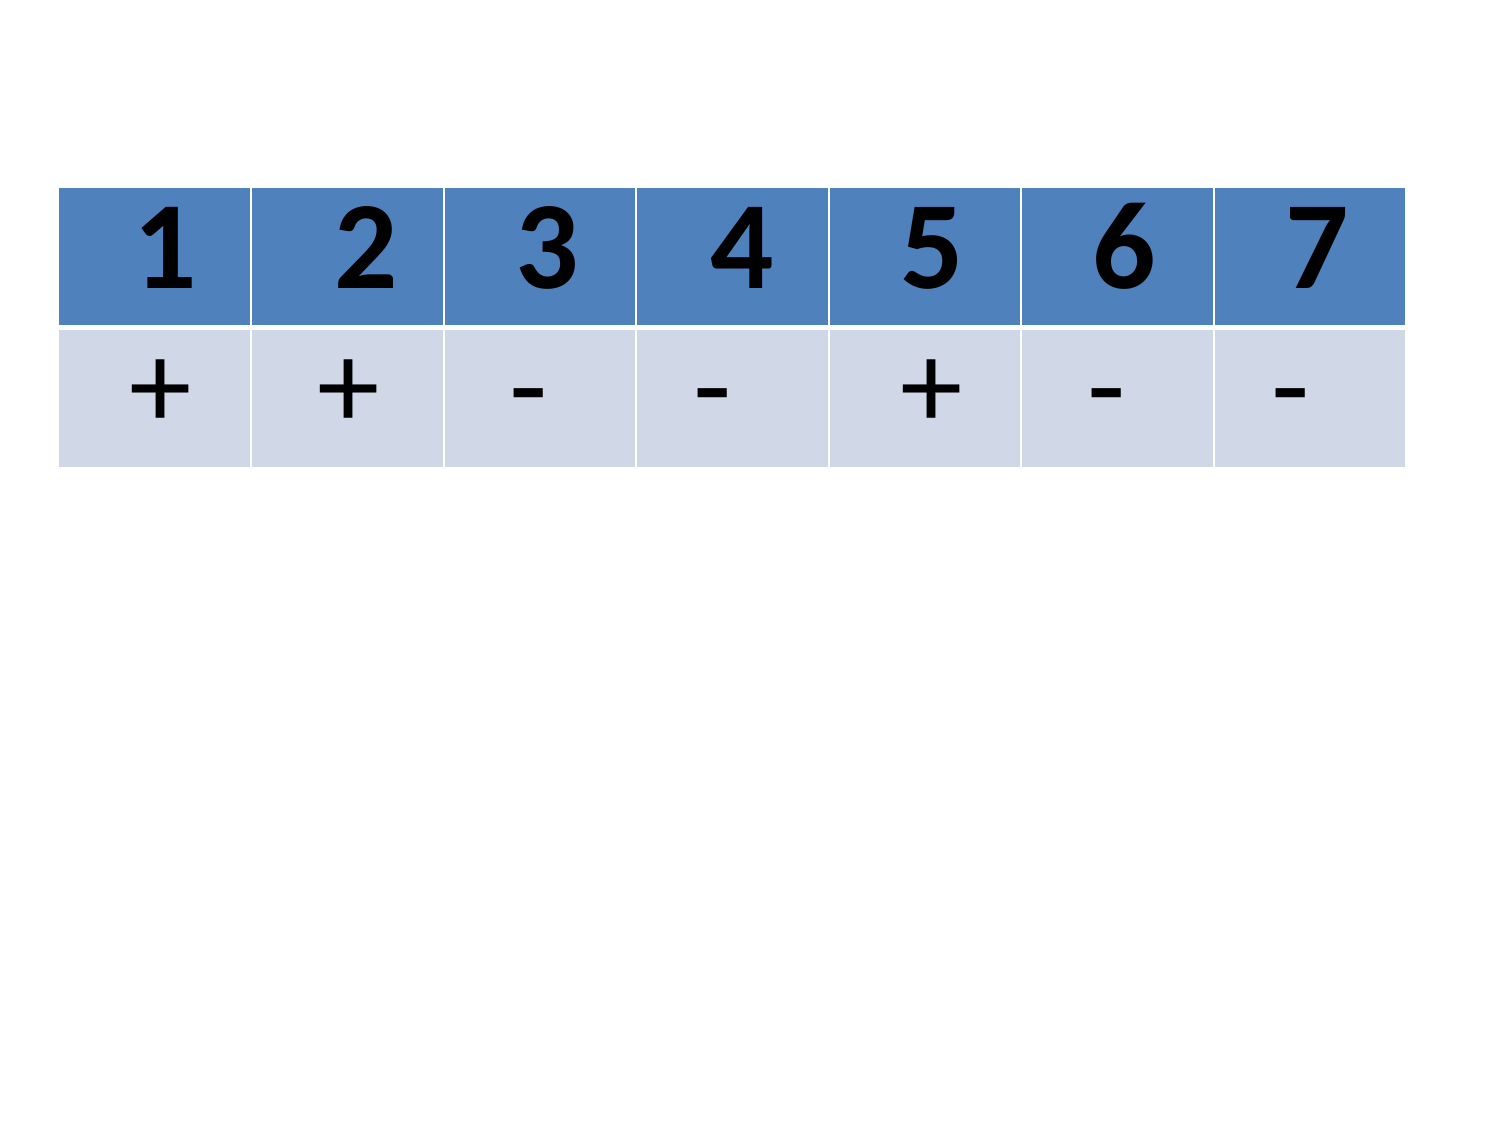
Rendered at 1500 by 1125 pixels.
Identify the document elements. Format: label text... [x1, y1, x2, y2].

table_cell - [1022, 330, 1213, 467]
table_header 7 [1215, 188, 1405, 325]
table_header 1 [59, 188, 250, 325]
table_header 6 [1022, 188, 1213, 325]
table_cell + [830, 330, 1020, 467]
table_cell + [59, 330, 250, 467]
table_header 2 [252, 188, 443, 325]
table_header 3 [445, 188, 635, 325]
table_cell - [1215, 330, 1405, 467]
table_cell - [637, 330, 828, 467]
table_cell - [445, 330, 635, 467]
table_header 4 [637, 188, 828, 325]
table_cell + [252, 330, 443, 467]
table_header 5 [830, 188, 1020, 325]
